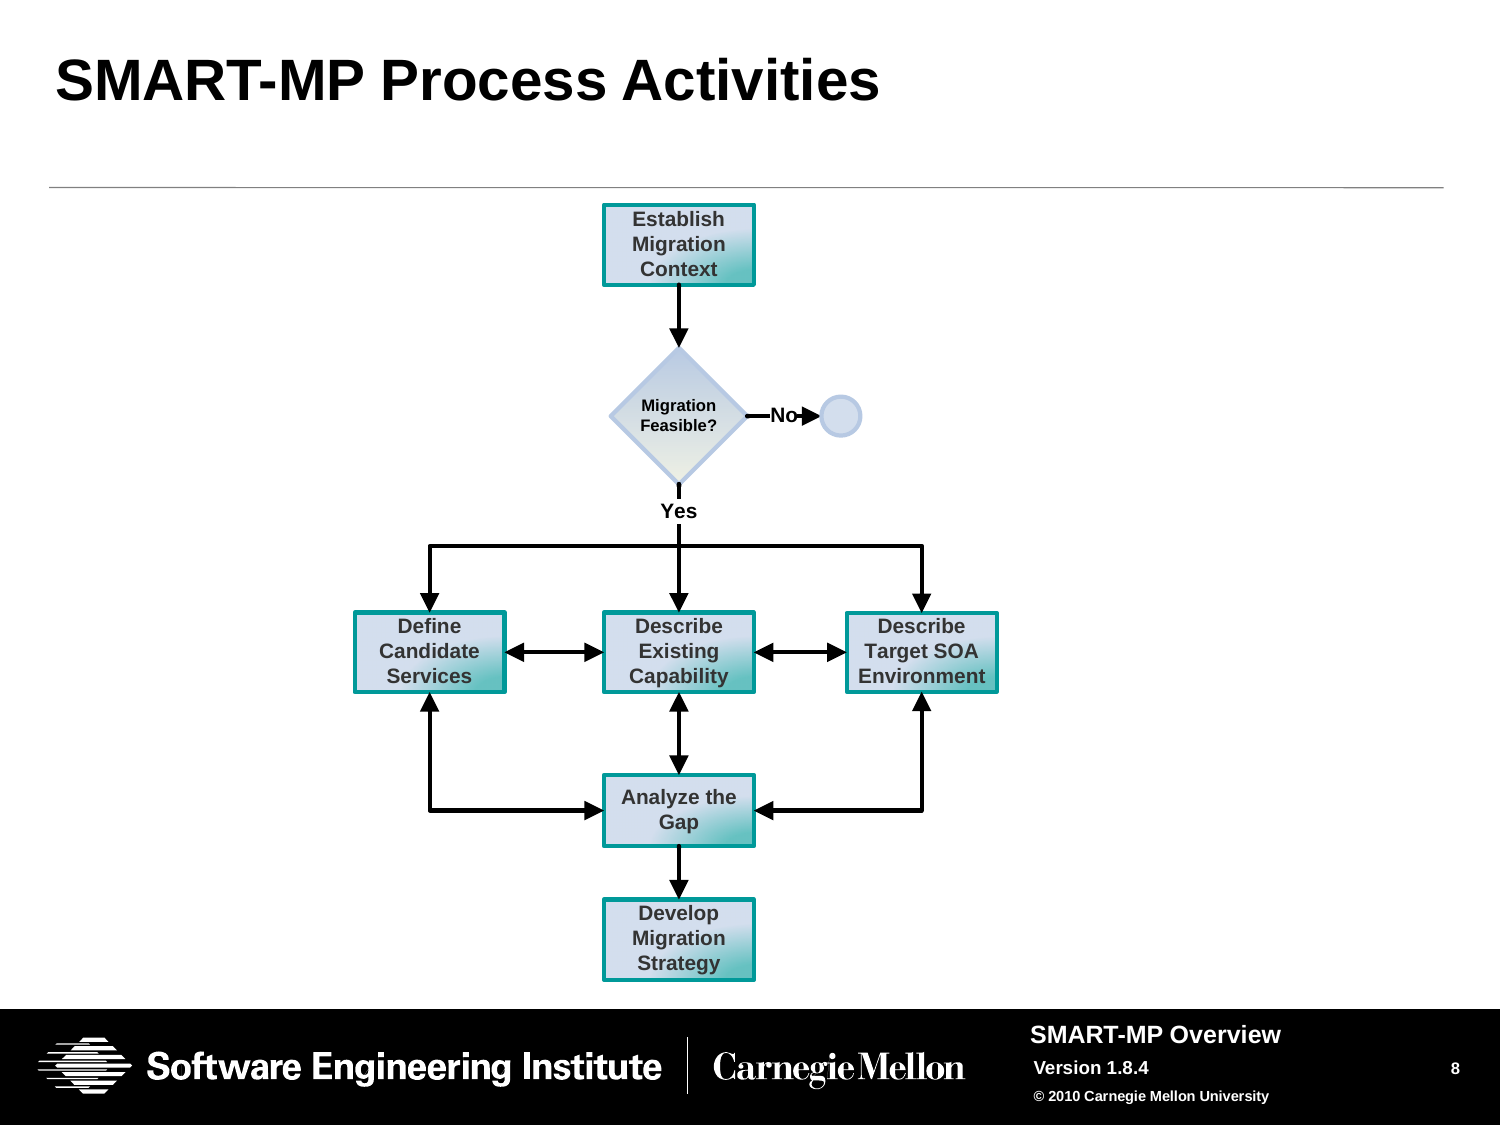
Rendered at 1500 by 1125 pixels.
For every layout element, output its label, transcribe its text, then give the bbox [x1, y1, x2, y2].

picture [349, 199, 1002, 985]
text_box SMART-MP Overview [1015, 1010, 1297, 1056]
title SMART-MP Process Activities [55, 49, 1451, 114]
